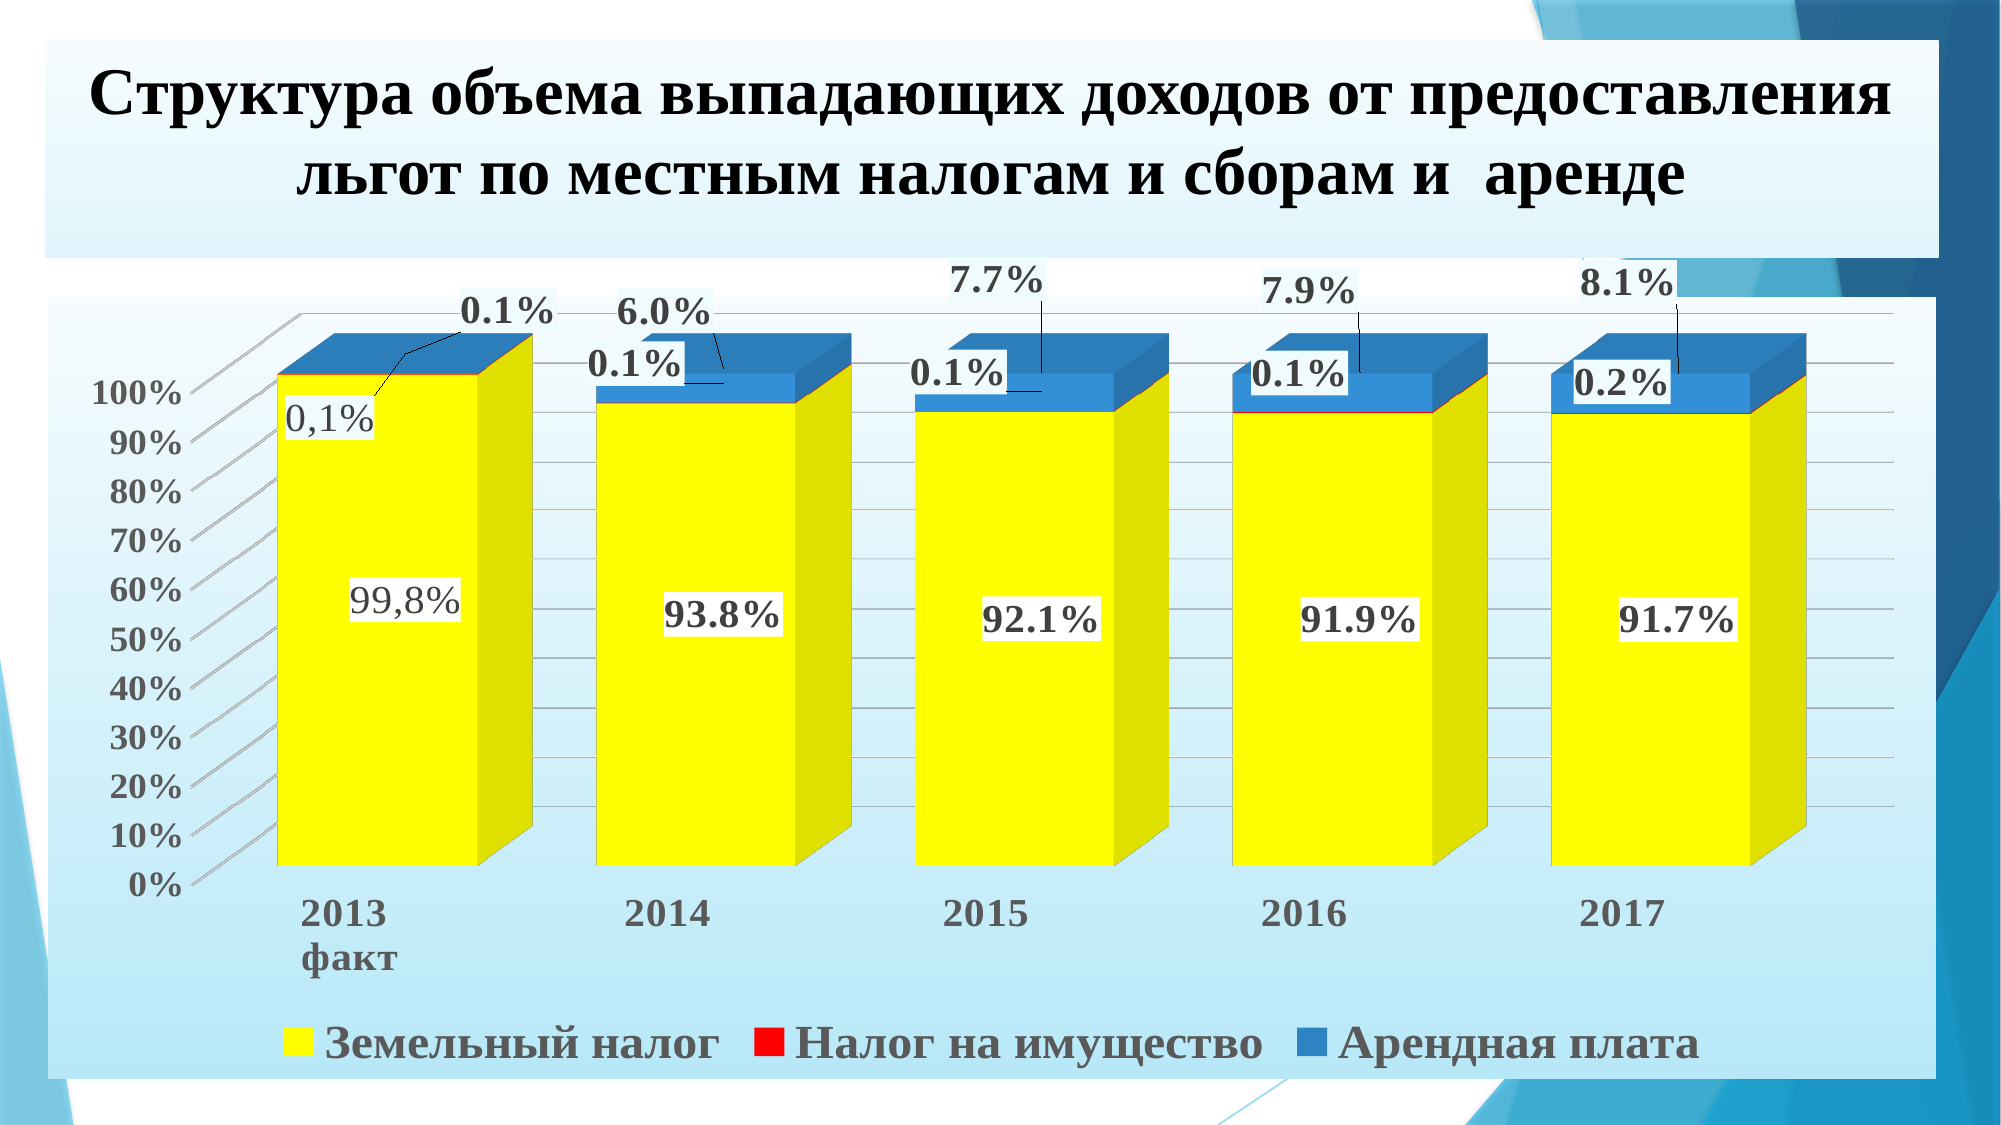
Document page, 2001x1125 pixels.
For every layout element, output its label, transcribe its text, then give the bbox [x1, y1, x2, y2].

chart [47, 256, 1937, 1079]
title Структура объема выпадающих доходов от предоставления льгот по местным налогам и сборам и аренде [44, 39, 1940, 259]
